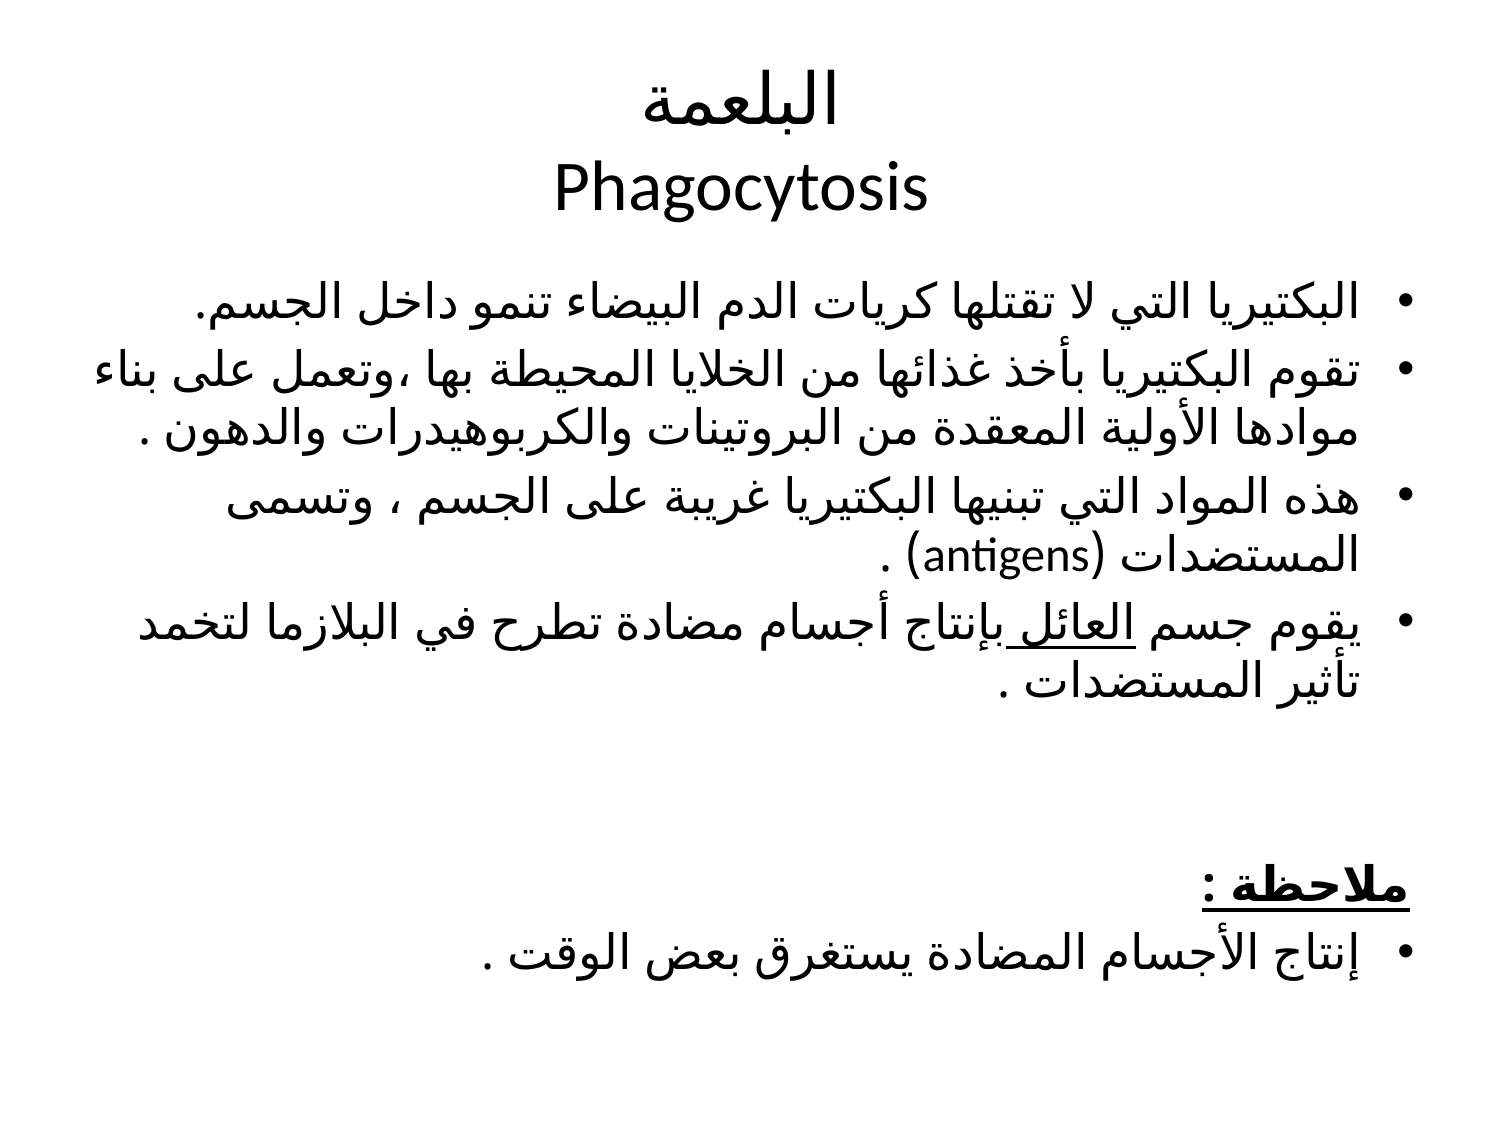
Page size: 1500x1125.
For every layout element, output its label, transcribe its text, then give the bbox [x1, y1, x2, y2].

title البلعمة Phagocytosis [75, 45, 1425, 233]
list البكتيريا التي لا تقتلها كريات الدم البيضاء تنمو داخل الجسم. تقوم البكتيريا بأخذ غذائها من الخلايا المحيطة بها ،وتعمل على بناء موادها الأولية المعقدة من البروتينات والكربوهيدرات والدهون . هذه المواد التي تبنيها البكتيريا غريبة على الجسم ، وتسمى المستضدات (antigens) . يقوم جسم العائل بإنتاج أجسام مضادة تطرح في البلازما لتخمد تأثير المستضدات . ملاحظة : إنتاج الأجسام المضادة يستغرق بعض الوقت . [75, 262, 1425, 1005]
